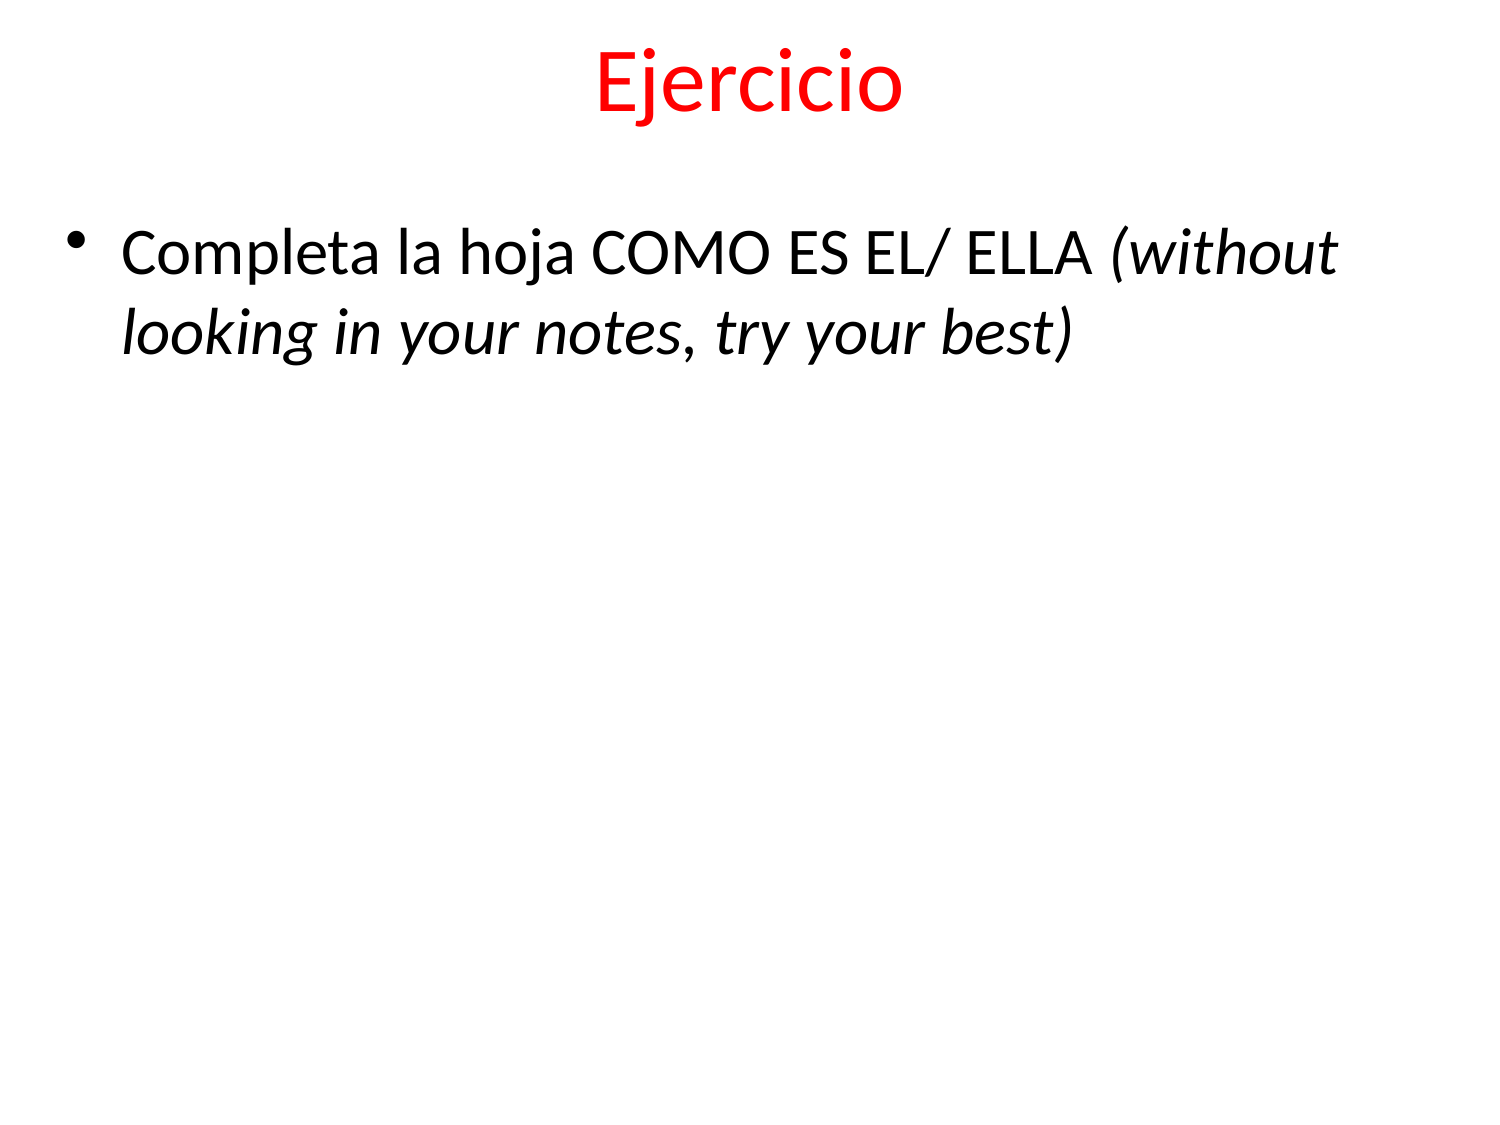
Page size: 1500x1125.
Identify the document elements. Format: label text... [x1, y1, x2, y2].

text_box Ejercicio [74, 12, 1425, 163]
text_box Completa la hoja COMO ES EL/ ELLA (without looking in your notes, try your best) [49, 200, 1400, 300]
